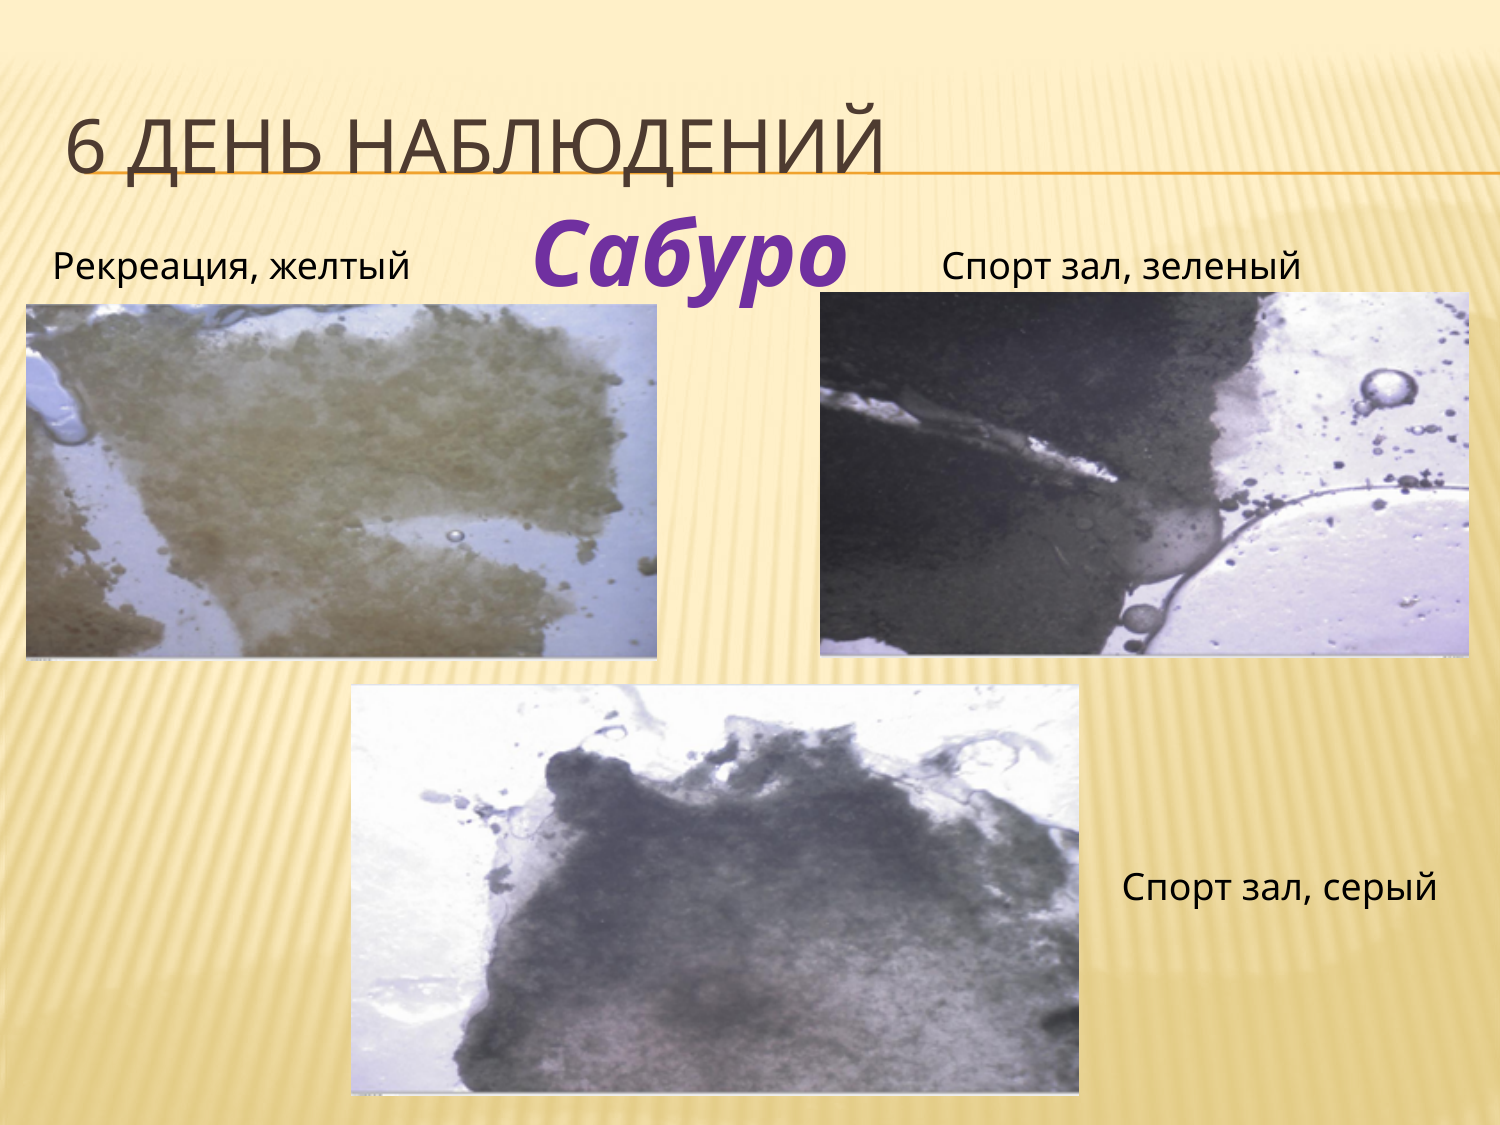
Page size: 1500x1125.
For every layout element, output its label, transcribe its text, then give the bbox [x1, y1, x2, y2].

text_box Рекреация, желтый [37, 234, 426, 295]
text_box Спорт зал, зеленый [926, 234, 1318, 290]
picture [819, 292, 1469, 659]
text_box Спорт зал, серый [1106, 855, 1454, 916]
text_box Сабуро [515, 187, 973, 313]
picture [351, 684, 1079, 1096]
picture [25, 304, 657, 661]
title 6 день наблюдений [50, 75, 1475, 213]
